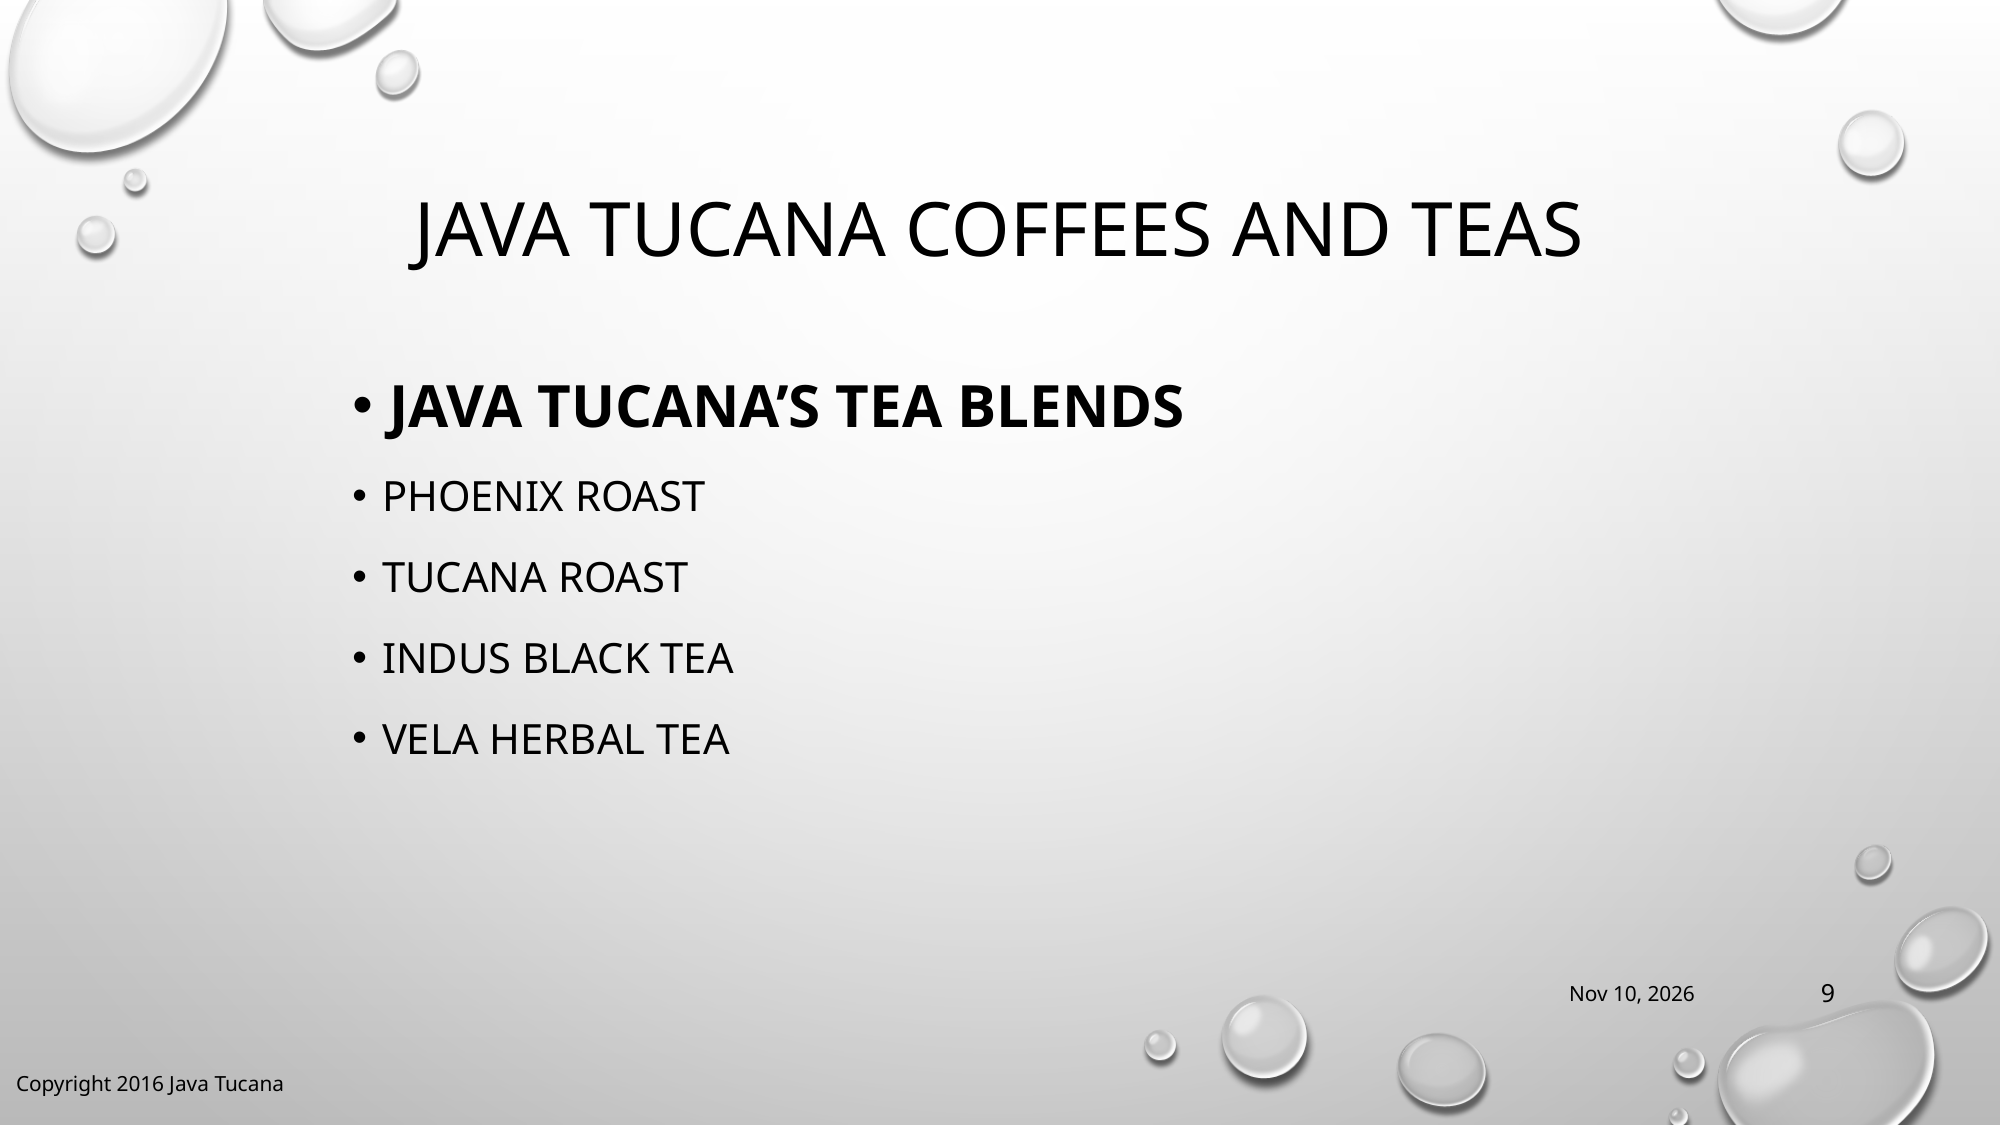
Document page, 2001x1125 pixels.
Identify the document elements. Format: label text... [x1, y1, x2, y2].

picture [0, 0, 2000, 1125]
slide_number 9-Feb-16 [1259, 965, 1710, 1025]
footer Copyright 2016 Java Tucana [1, 1055, 1096, 1116]
title Java Tucana Coffees and Teas [149, 101, 1851, 364]
slide_number 9 [1724, 965, 1851, 1025]
list Java Tucana’s tea blends Phoenix Roast Tucana Roast Indus black tea Vela herbal tea [337, 347, 1673, 1008]
